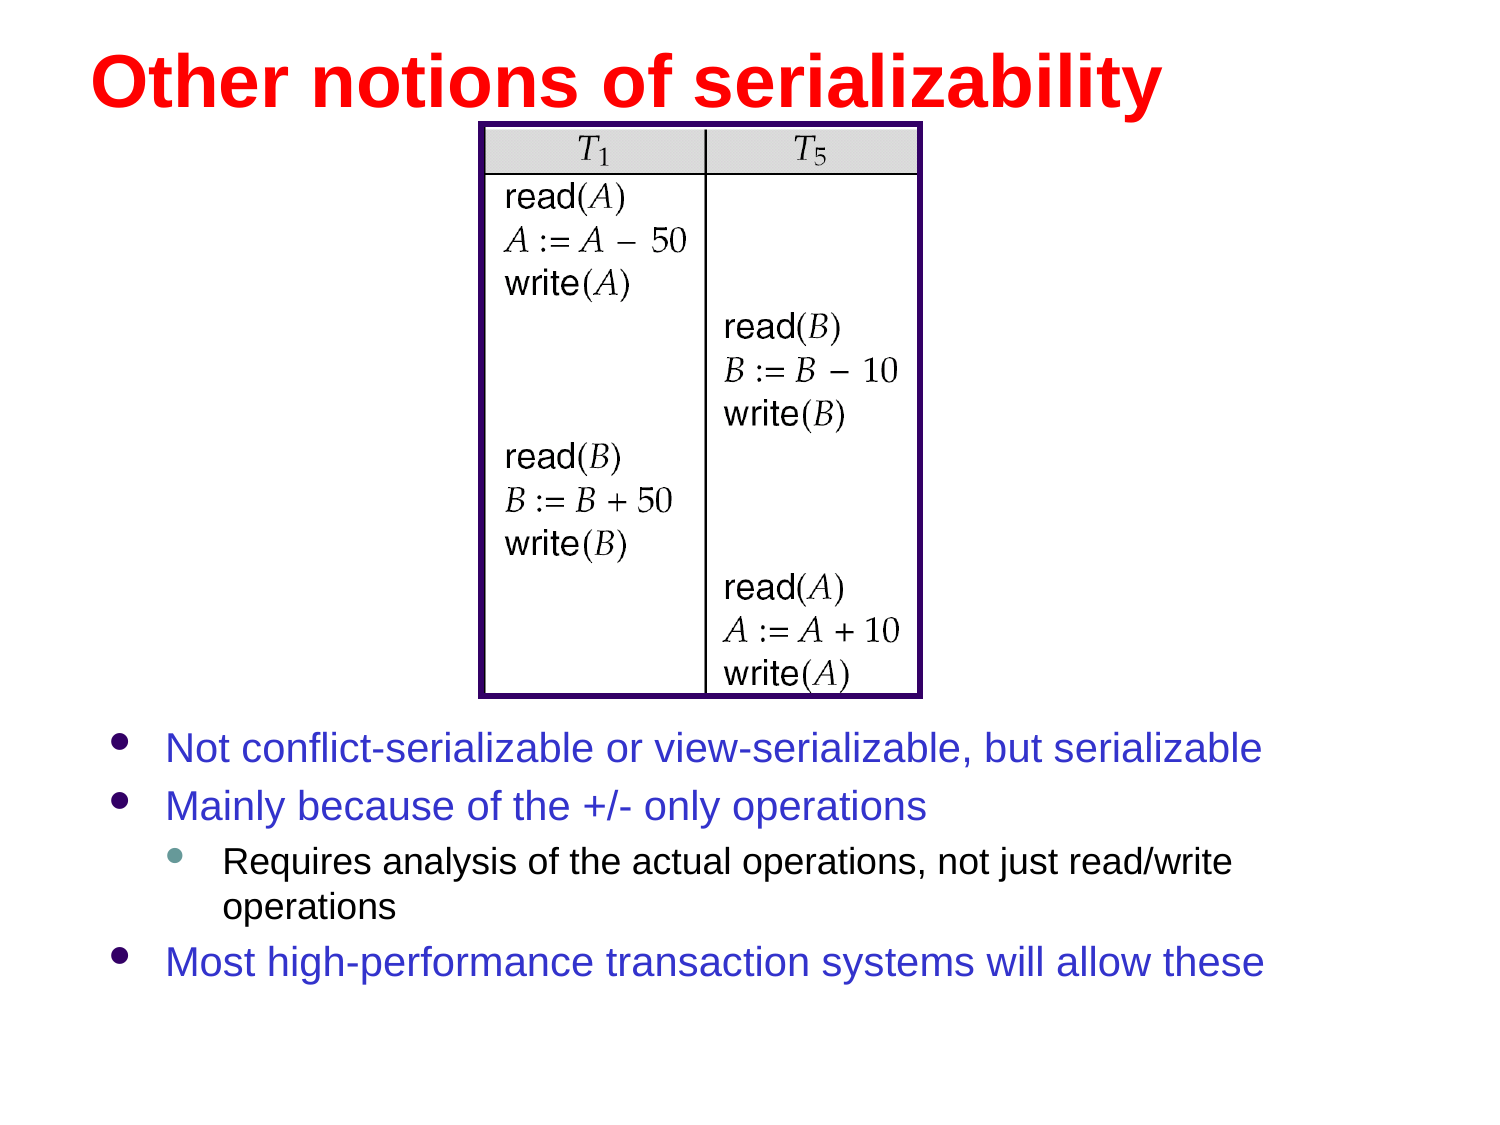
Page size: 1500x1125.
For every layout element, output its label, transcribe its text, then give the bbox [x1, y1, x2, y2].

list Not conflict-serializable or view-serializable, but serializable Mainly because of the +/- only operations Requires analysis of the actual operations, not just read/write operations Most high-performance transaction systems will allow these [93, 713, 1382, 1021]
picture [483, 126, 918, 693]
title Other notions of serializability [74, 0, 1313, 131]
